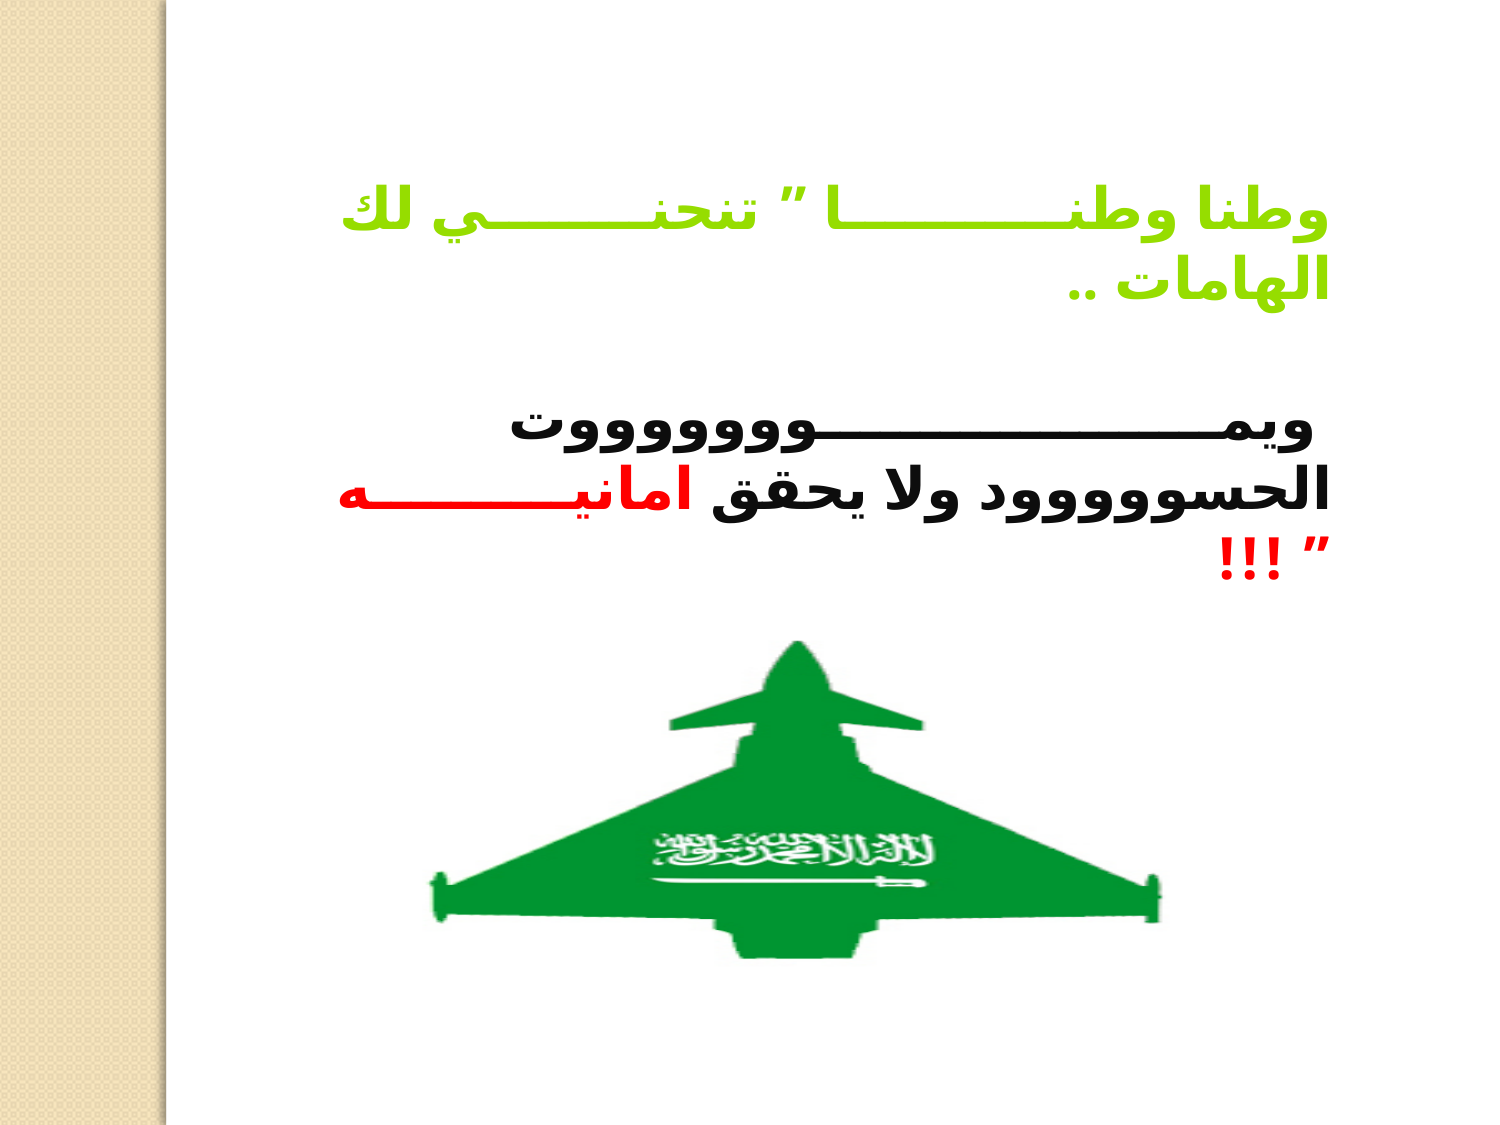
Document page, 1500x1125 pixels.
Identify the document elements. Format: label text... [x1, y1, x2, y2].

picture [398, 632, 1196, 973]
text_box وطنا وطنـــــــــــا ” تنحنــــــــي لك الهامات .. ويمــــــــــــــــــــوووووووت الحسووووود ولا يحقق امانيــــــــــه ” !!! [222, 163, 1348, 599]
